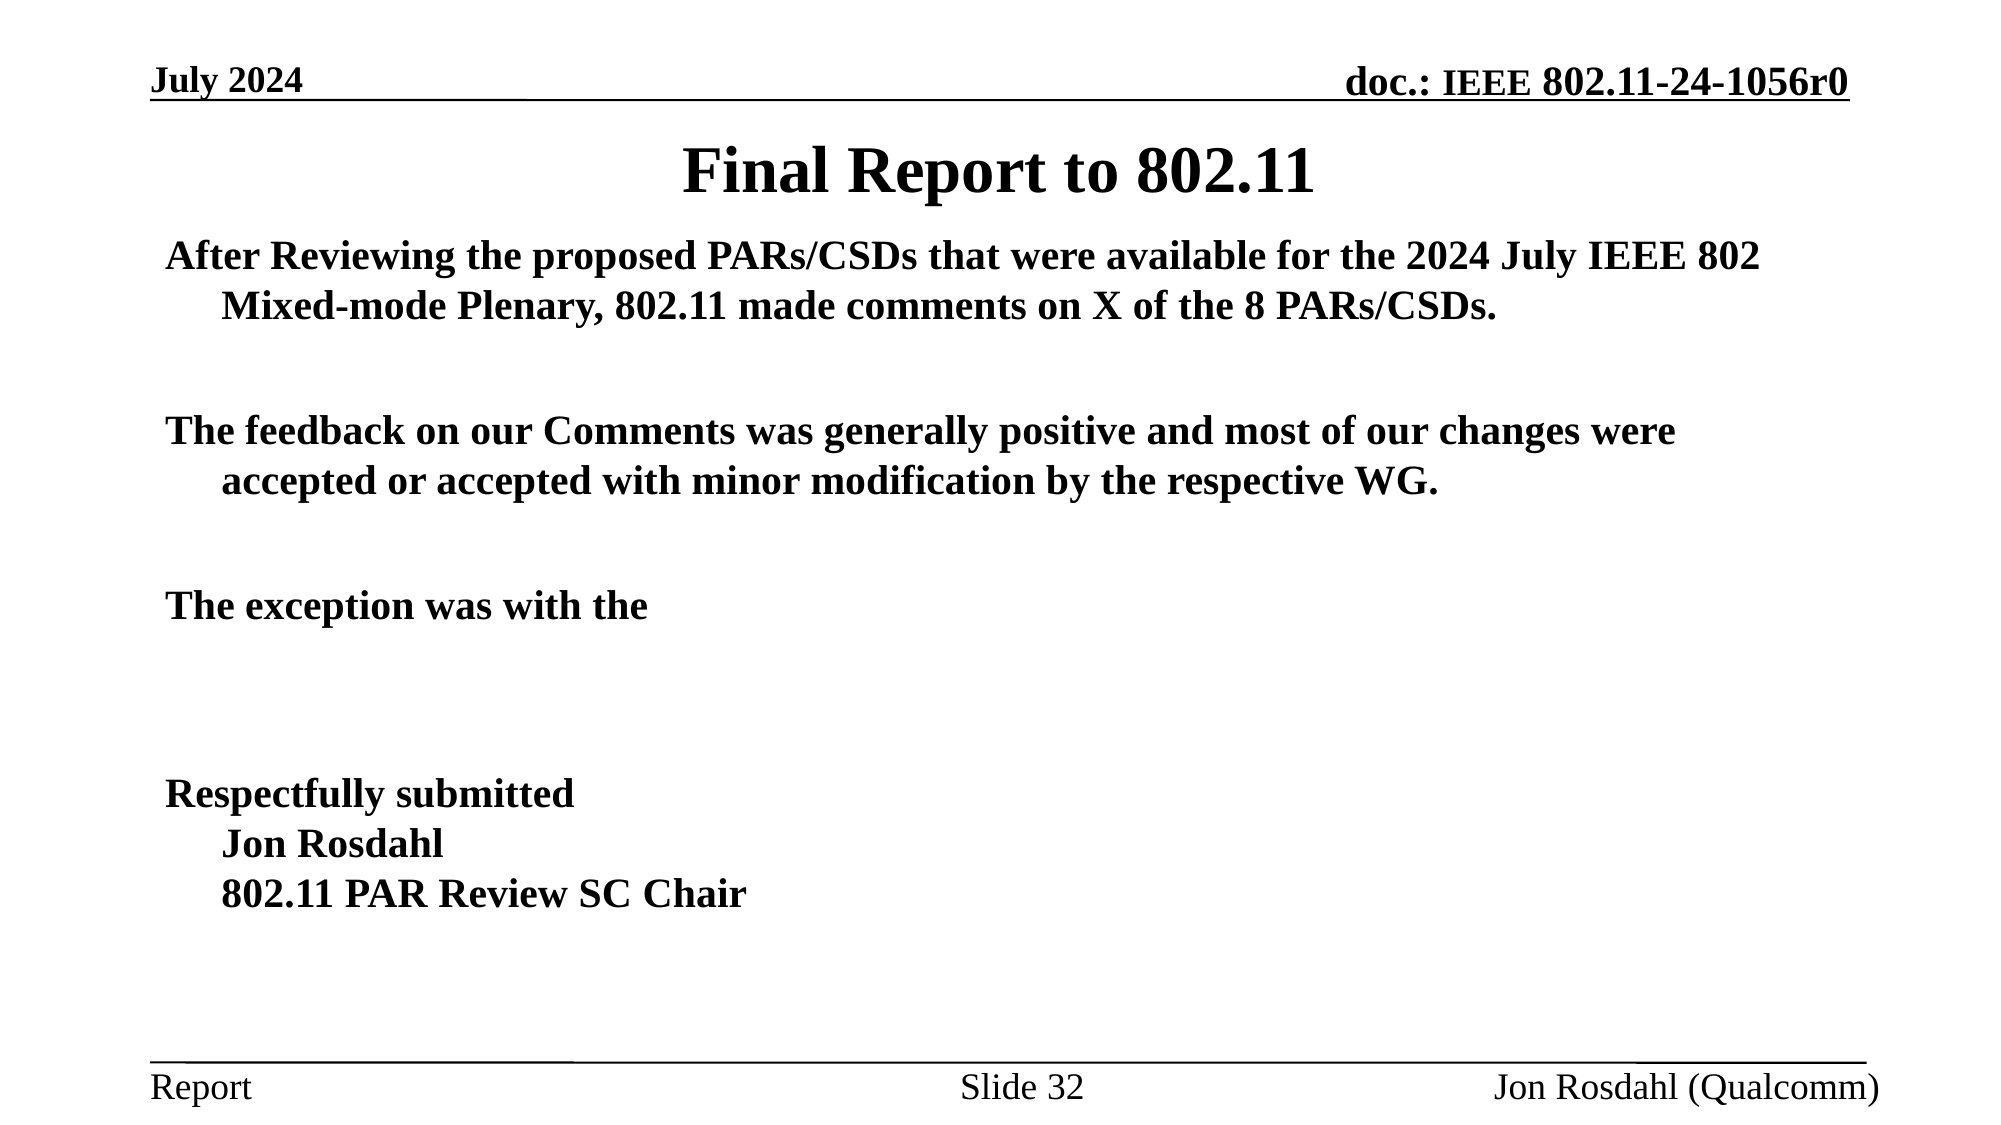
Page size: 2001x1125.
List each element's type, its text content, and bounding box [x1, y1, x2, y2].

title Final Report to 802.11 [149, 112, 1850, 219]
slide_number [149, 49, 431, 100]
slide_number Slide 32 [950, 1061, 1095, 1125]
list After Reviewing the proposed PARs/CSDs that were available for the 2024 July IEEE 802 Mixed-mode Plenary, 802.11 made comments on X of the 8 PARs/CSDs. The feedback on our Comments was generally positive and most of our changes were accepted or accepted with minor modification by the respective WG. The exception was with the Respectfully submitted Jon Rosdahl 802.11 PAR Review SC Chair [149, 219, 1850, 1000]
footer Jon Rosdahl (Qualcomm) [1436, 1061, 1881, 1108]
